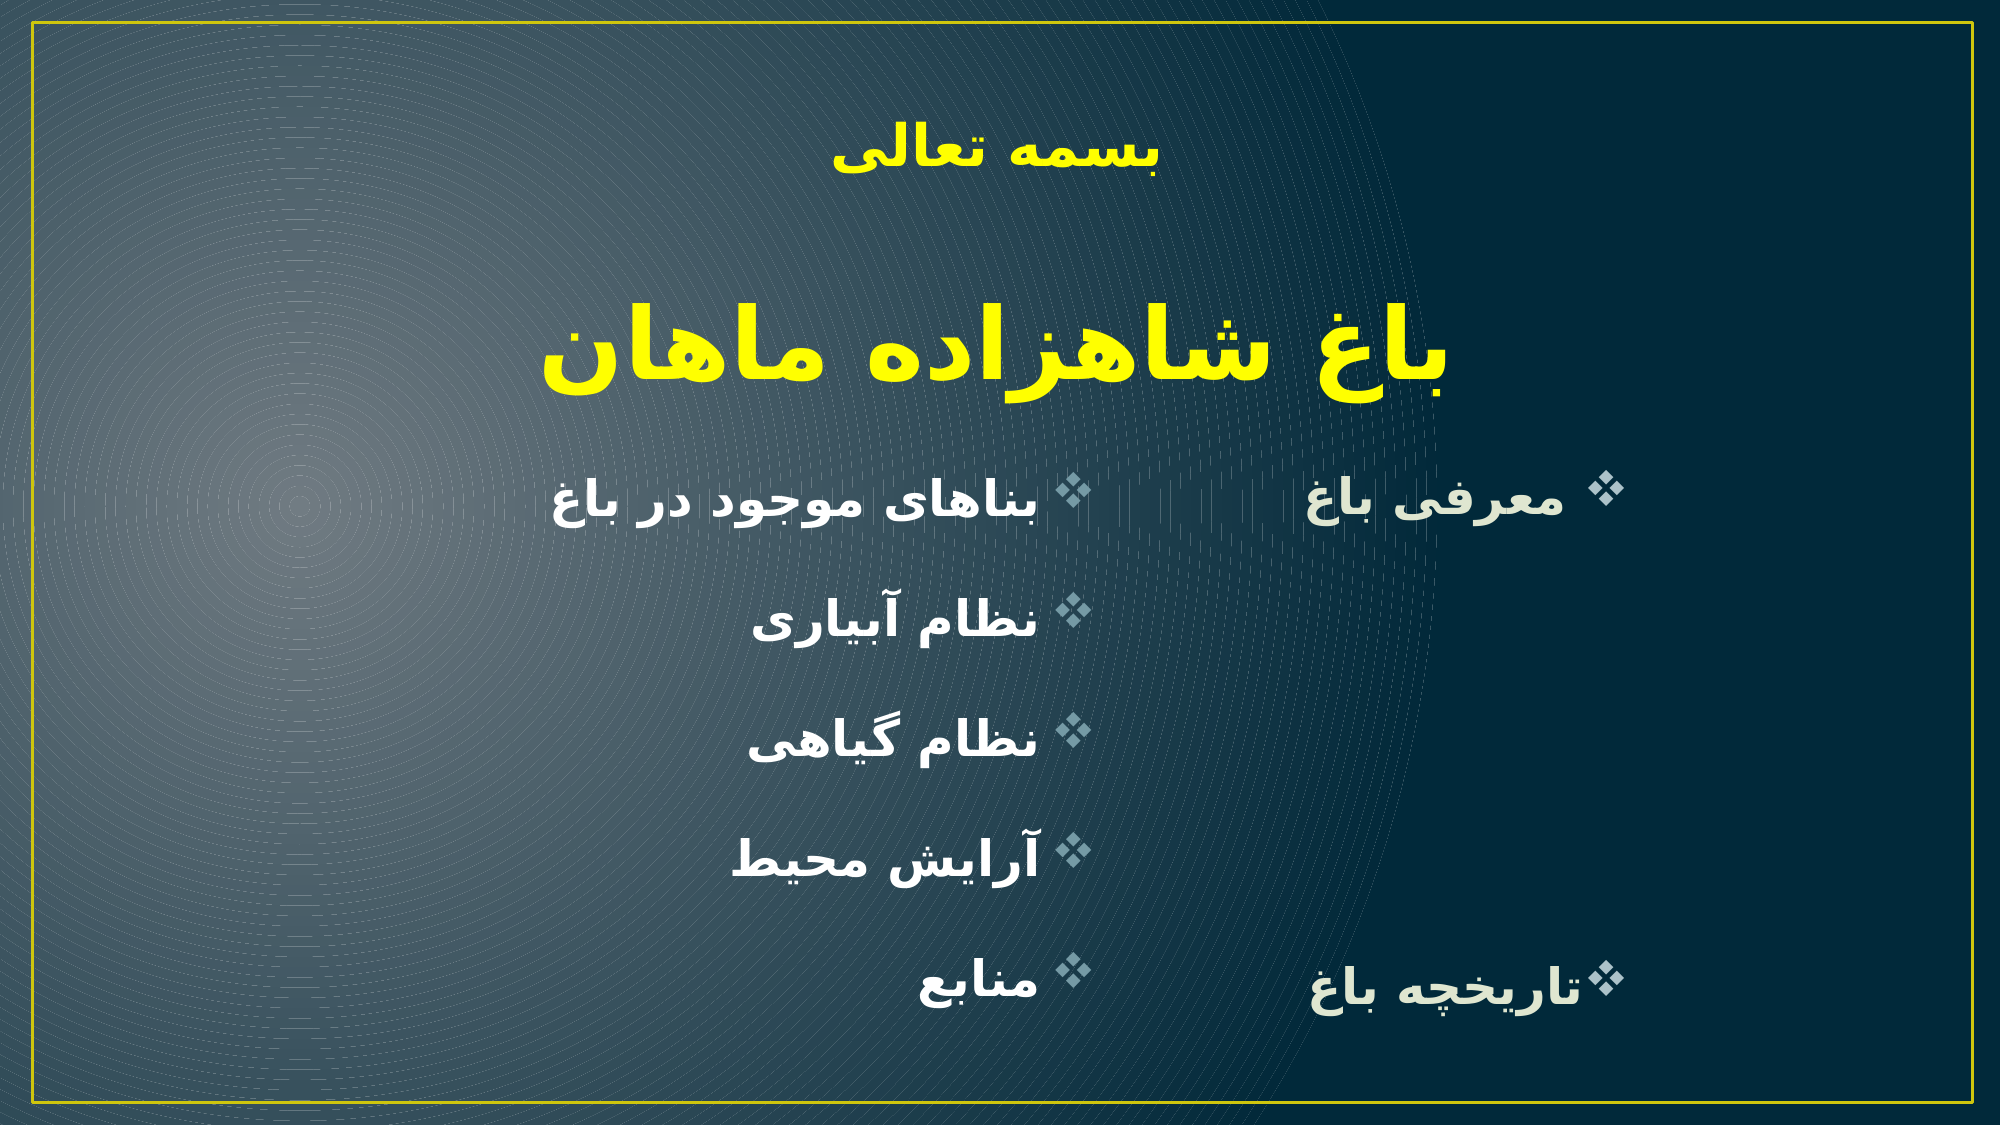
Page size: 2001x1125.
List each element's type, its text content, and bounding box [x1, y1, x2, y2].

text_box بناهای موجود در باغ نظام آبیاری نظام گیاهی آرایش محیط منابع [534, 398, 1112, 1014]
list بسمه تعالی باغ شاهزاده ماهان [299, 19, 1695, 457]
text_box معرفی باغ تاریخچه باغ نظام هندسی نظام معماری عمارت سر در باغ [1198, 397, 1645, 1076]
